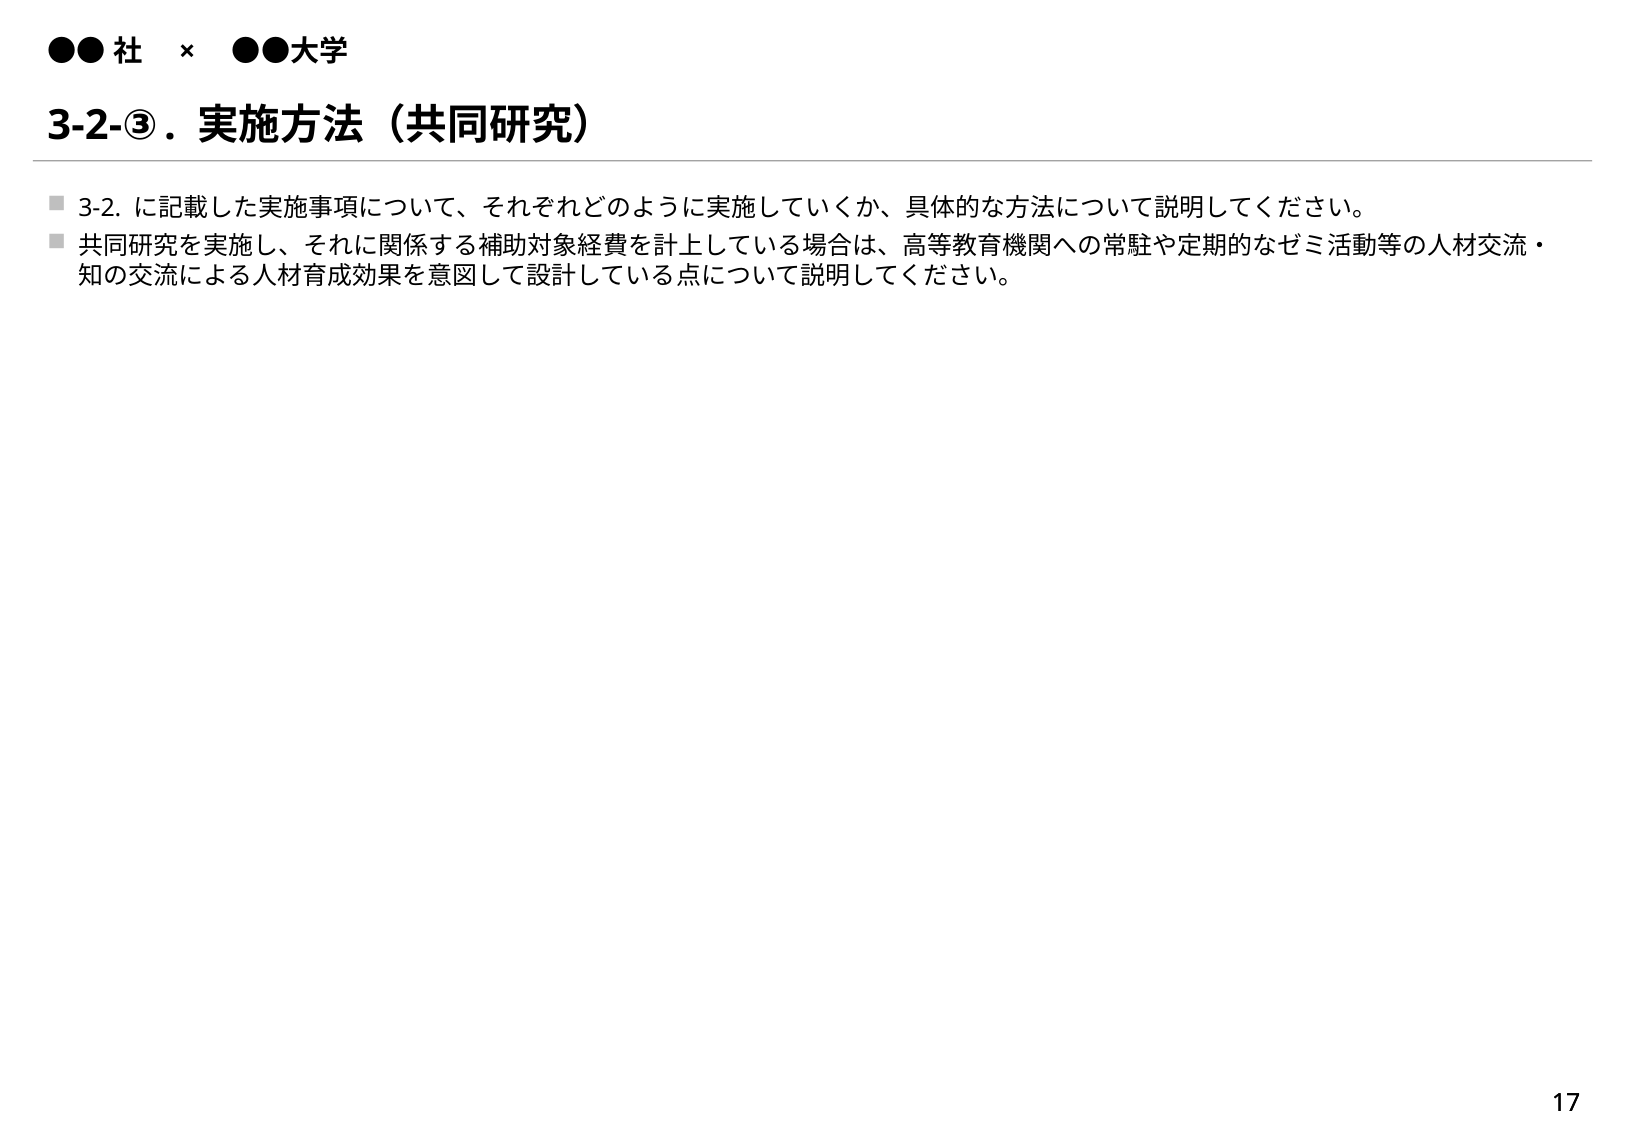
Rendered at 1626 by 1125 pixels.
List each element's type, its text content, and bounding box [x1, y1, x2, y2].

title ●●社 × ●●大学 [32, 25, 1593, 85]
list 3-2. に記載した実施事項について、それぞれどのように実施していくか、具体的な方法について説明してください。 共同研究を実施し、それに関係する補助対象経費を計上している場合は、高等教育機関への常駐や定期的なゼミ活動等の人材交流・知の交流による人材育成効果を意図して設計している点について説明してください。 [32, 184, 1593, 837]
list 3-2-③. 実施方法（共同研究） [32, 89, 1593, 155]
